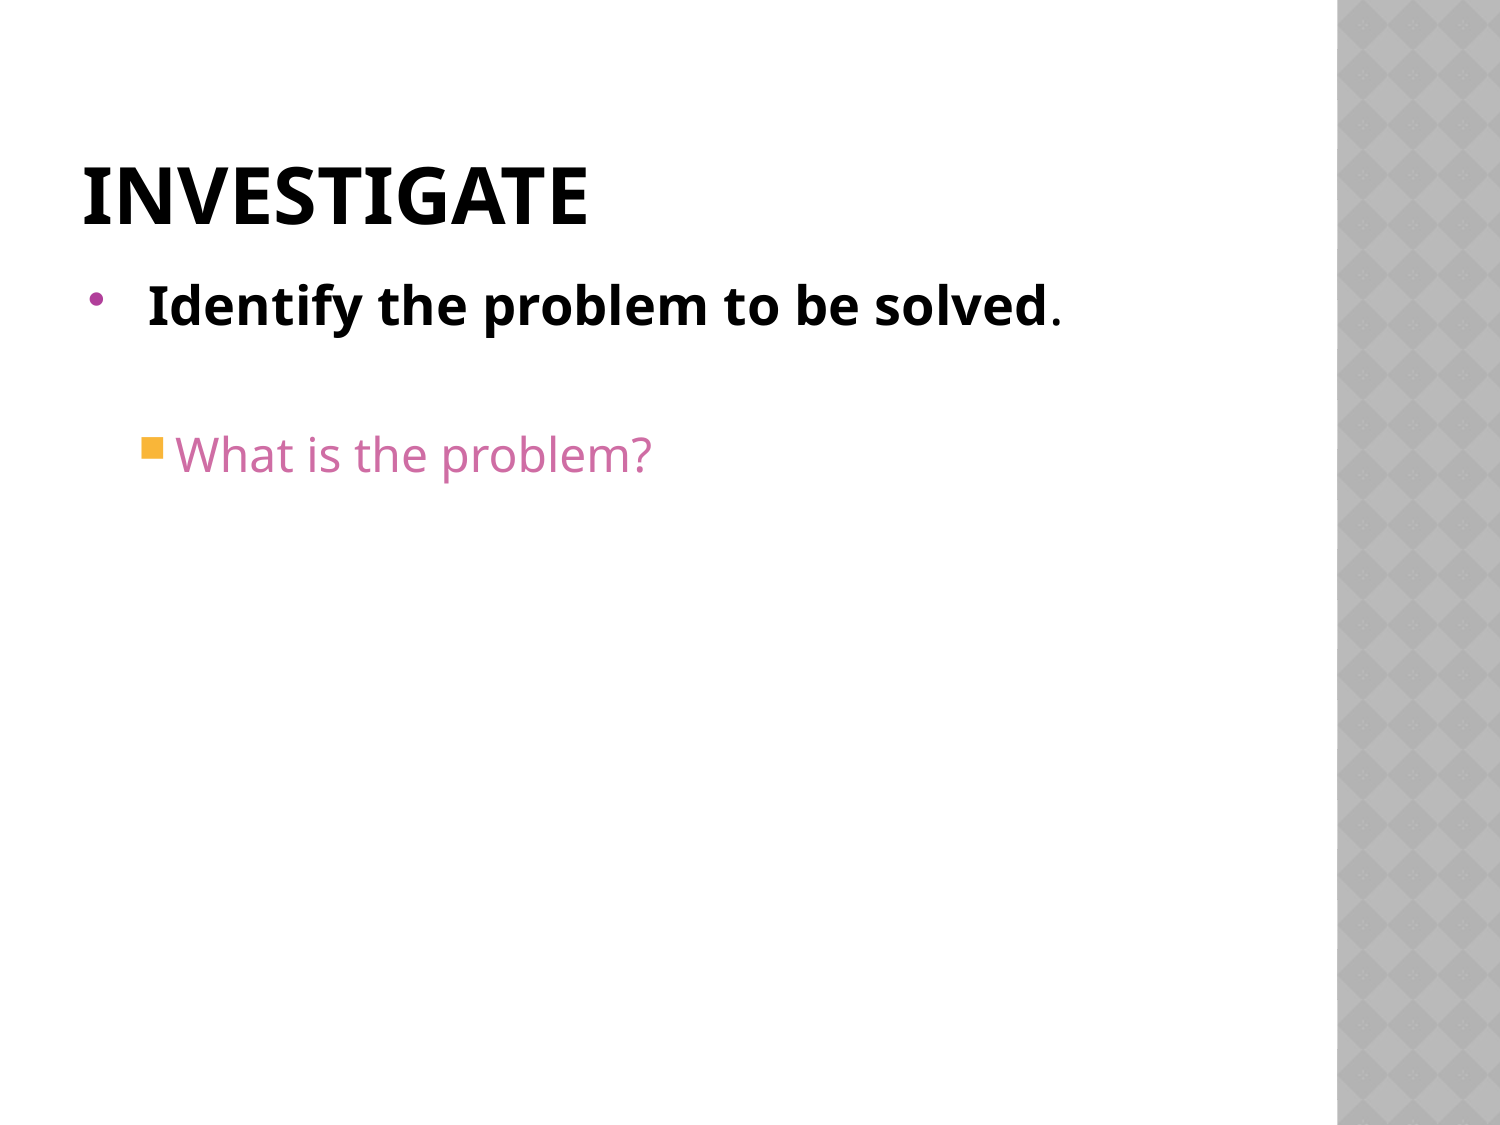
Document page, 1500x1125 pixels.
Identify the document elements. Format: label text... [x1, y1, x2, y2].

list Identify the problem to be solved. What is the problem? [75, 264, 1263, 1059]
title investigate [75, 52, 1263, 240]
